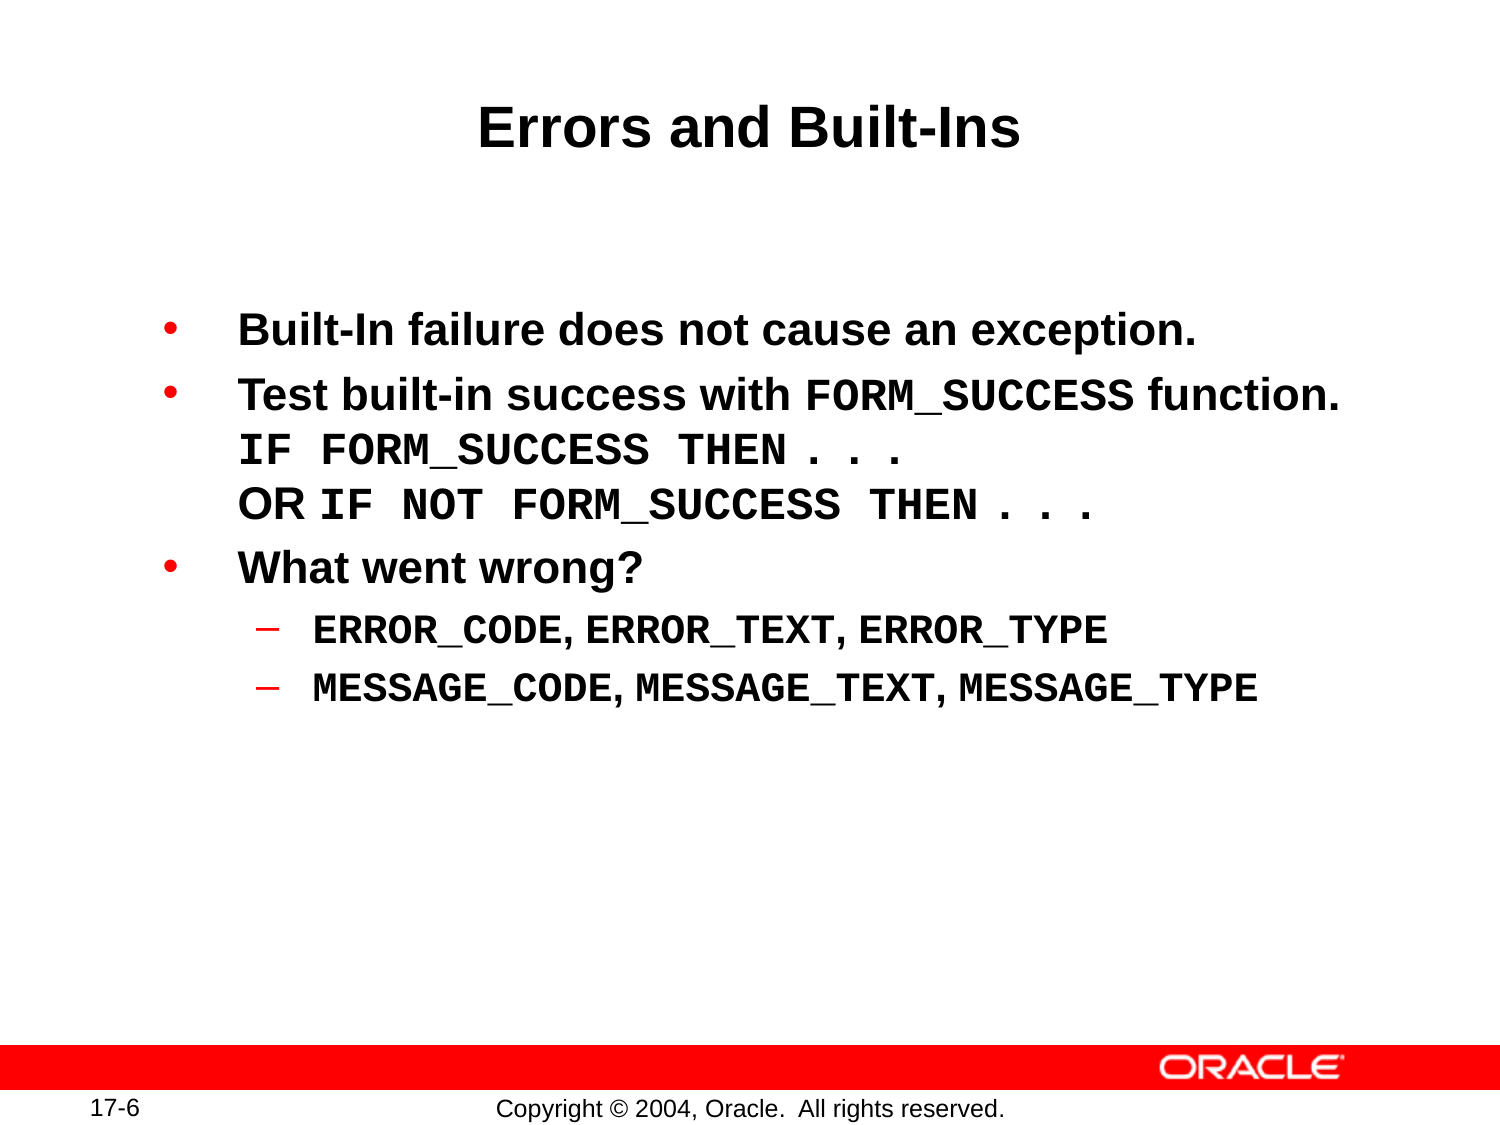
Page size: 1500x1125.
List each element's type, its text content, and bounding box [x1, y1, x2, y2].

list Built-In failure does not cause an exception. Test built-in success with FORM_SUCCESS function. IF FORM_SUCCESS THEN . . . OR IF NOT FORM_SUCCESS THEN . . . What went wrong? ERROR_CODE, ERROR_TEXT, ERROR_TYPE MESSAGE_CODE, MESSAGE_TEXT, MESSAGE_TYPE [141, 297, 1351, 719]
title Errors and Built-Ins [149, 87, 1351, 232]
